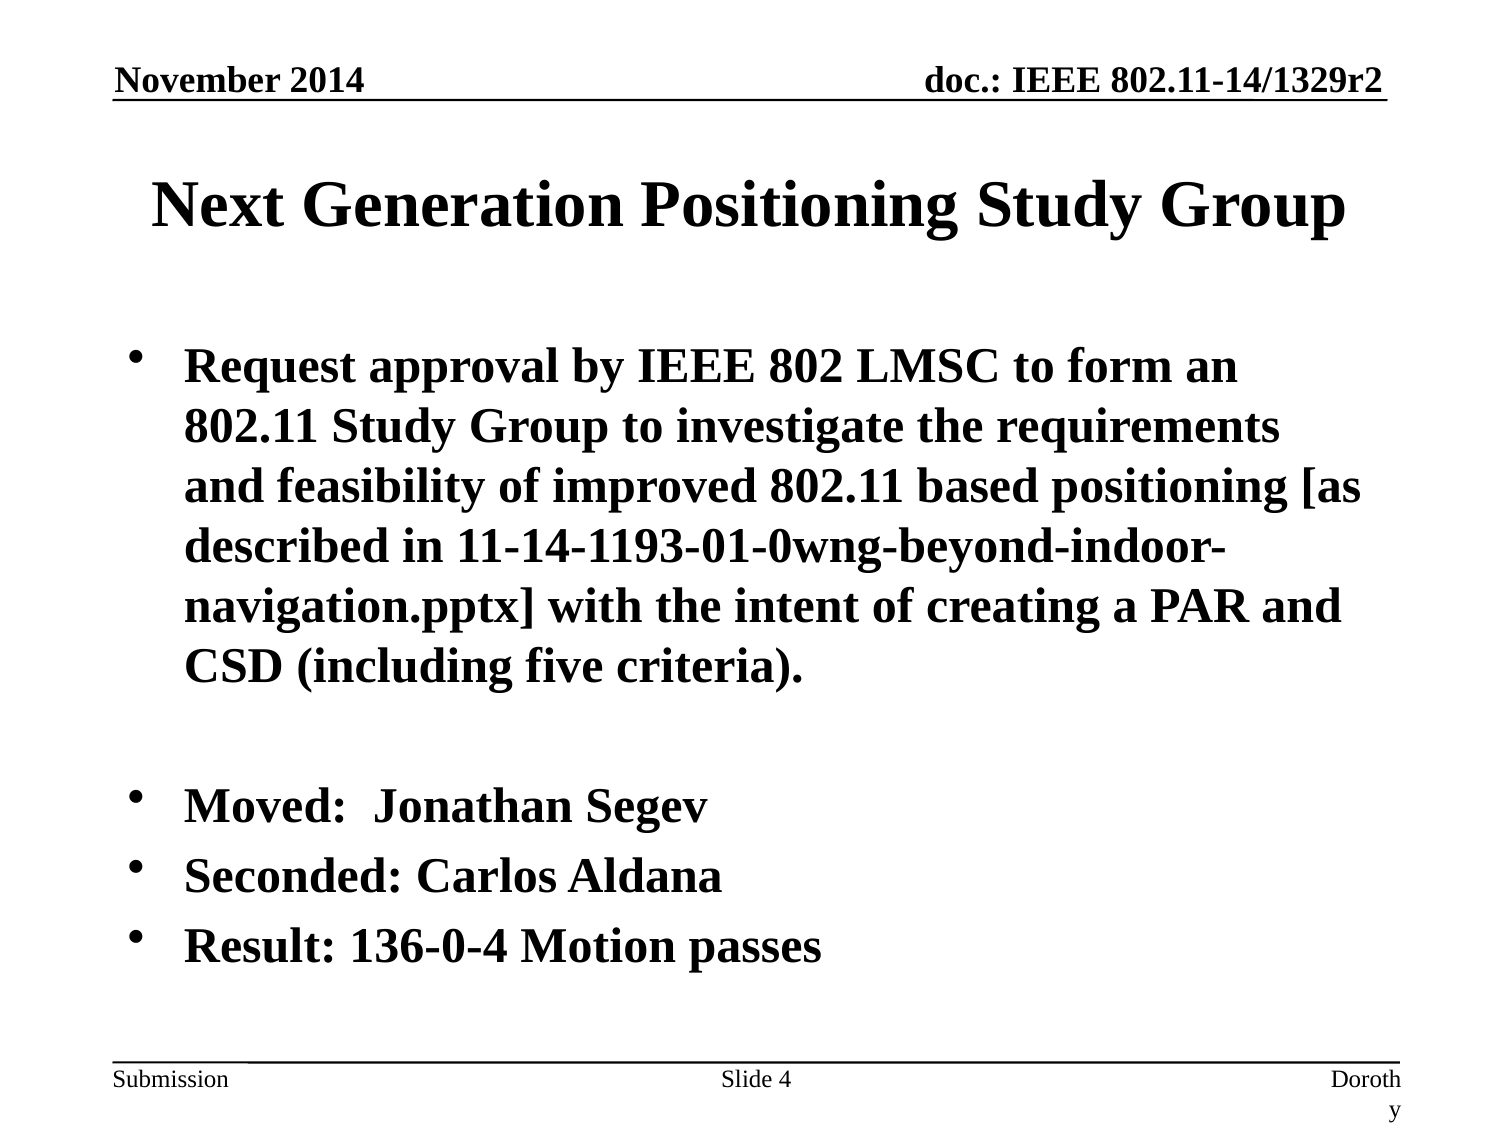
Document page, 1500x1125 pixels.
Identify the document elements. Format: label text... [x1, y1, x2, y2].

footer Dorothy Stanley, Aruba Networks [1324, 1061, 1402, 1093]
slide_number Slide 4 [712, 1061, 800, 1093]
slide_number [114, 54, 374, 101]
list Request approval by IEEE 802 LMSC to form an 802.11 Study Group to investigate the requirements and feasibility of improved 802.11 based positioning [as described in 11-14-1193-01-0wng-beyond-indoor-navigation.pptx] with the intent of creating a PAR and CSD (including five criteria). Moved: Jonathan Segev Seconded: Carlos Aldana Result: 136-0-4 Motion passes [112, 324, 1388, 1000]
title Next Generation Positioning Study Group [112, 112, 1388, 288]
